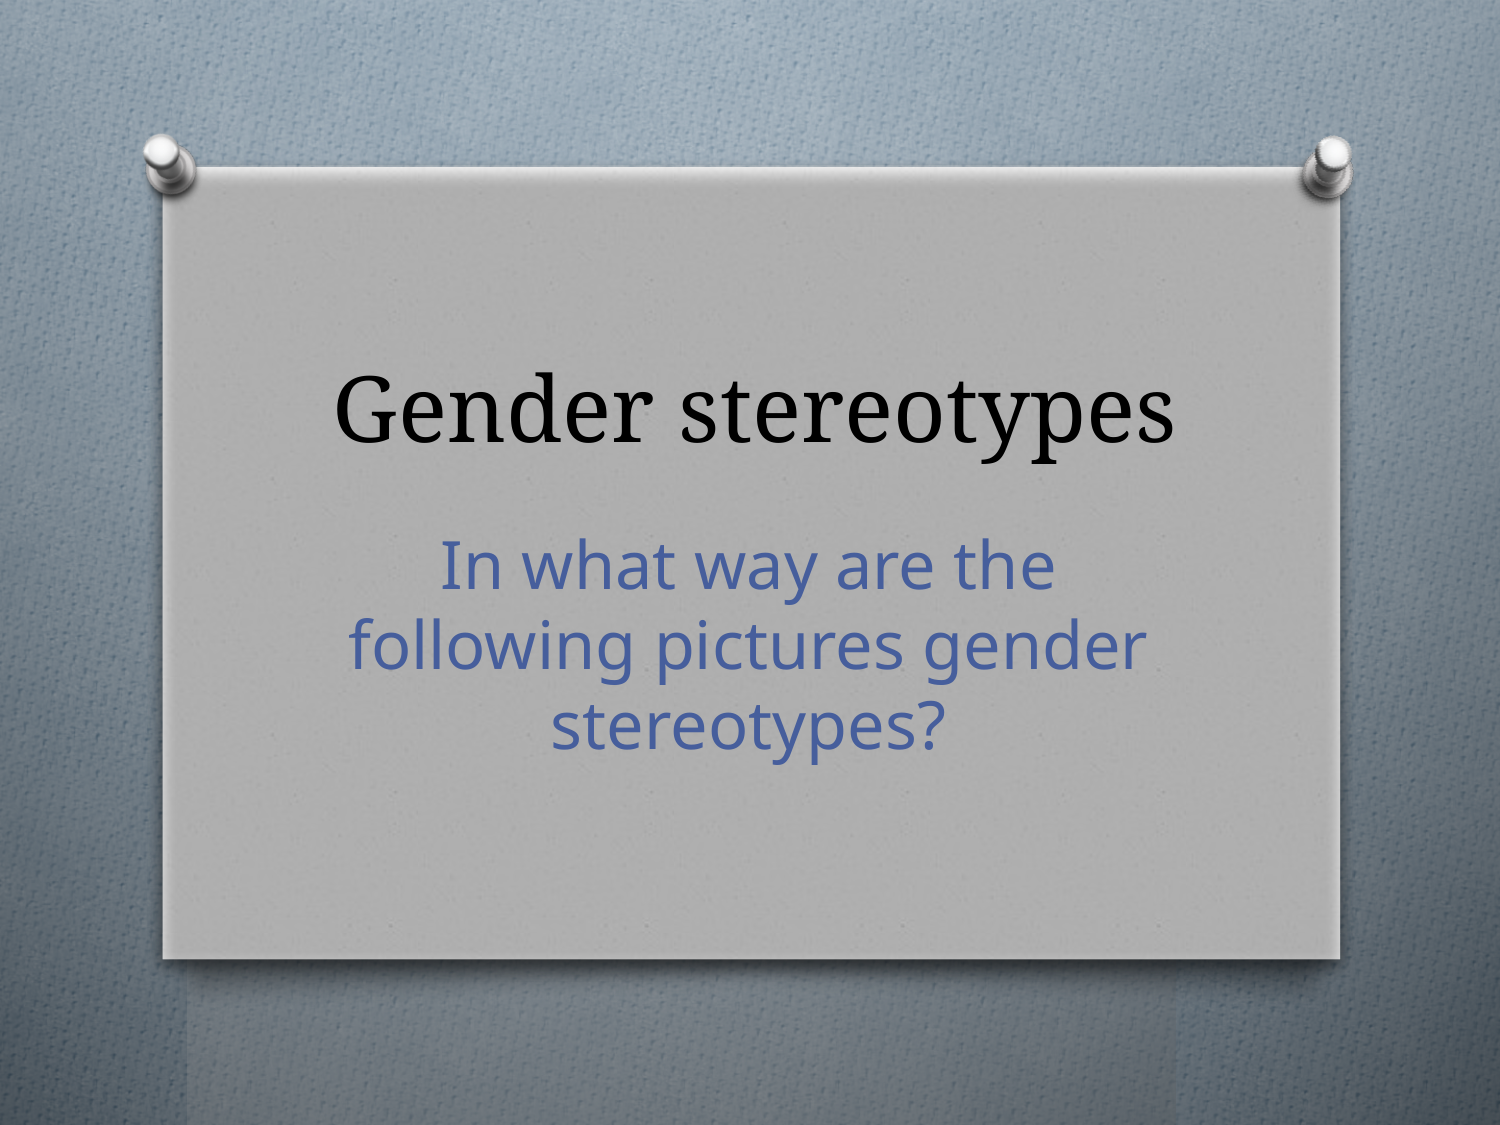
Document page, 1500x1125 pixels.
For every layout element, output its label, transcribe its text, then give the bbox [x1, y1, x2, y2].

picture [1274, 109, 1396, 230]
subtitle In what way are the following pictures gender stereotypes? [277, 515, 1221, 864]
title Gender stereotypes [229, 302, 1281, 469]
picture [112, 102, 234, 223]
